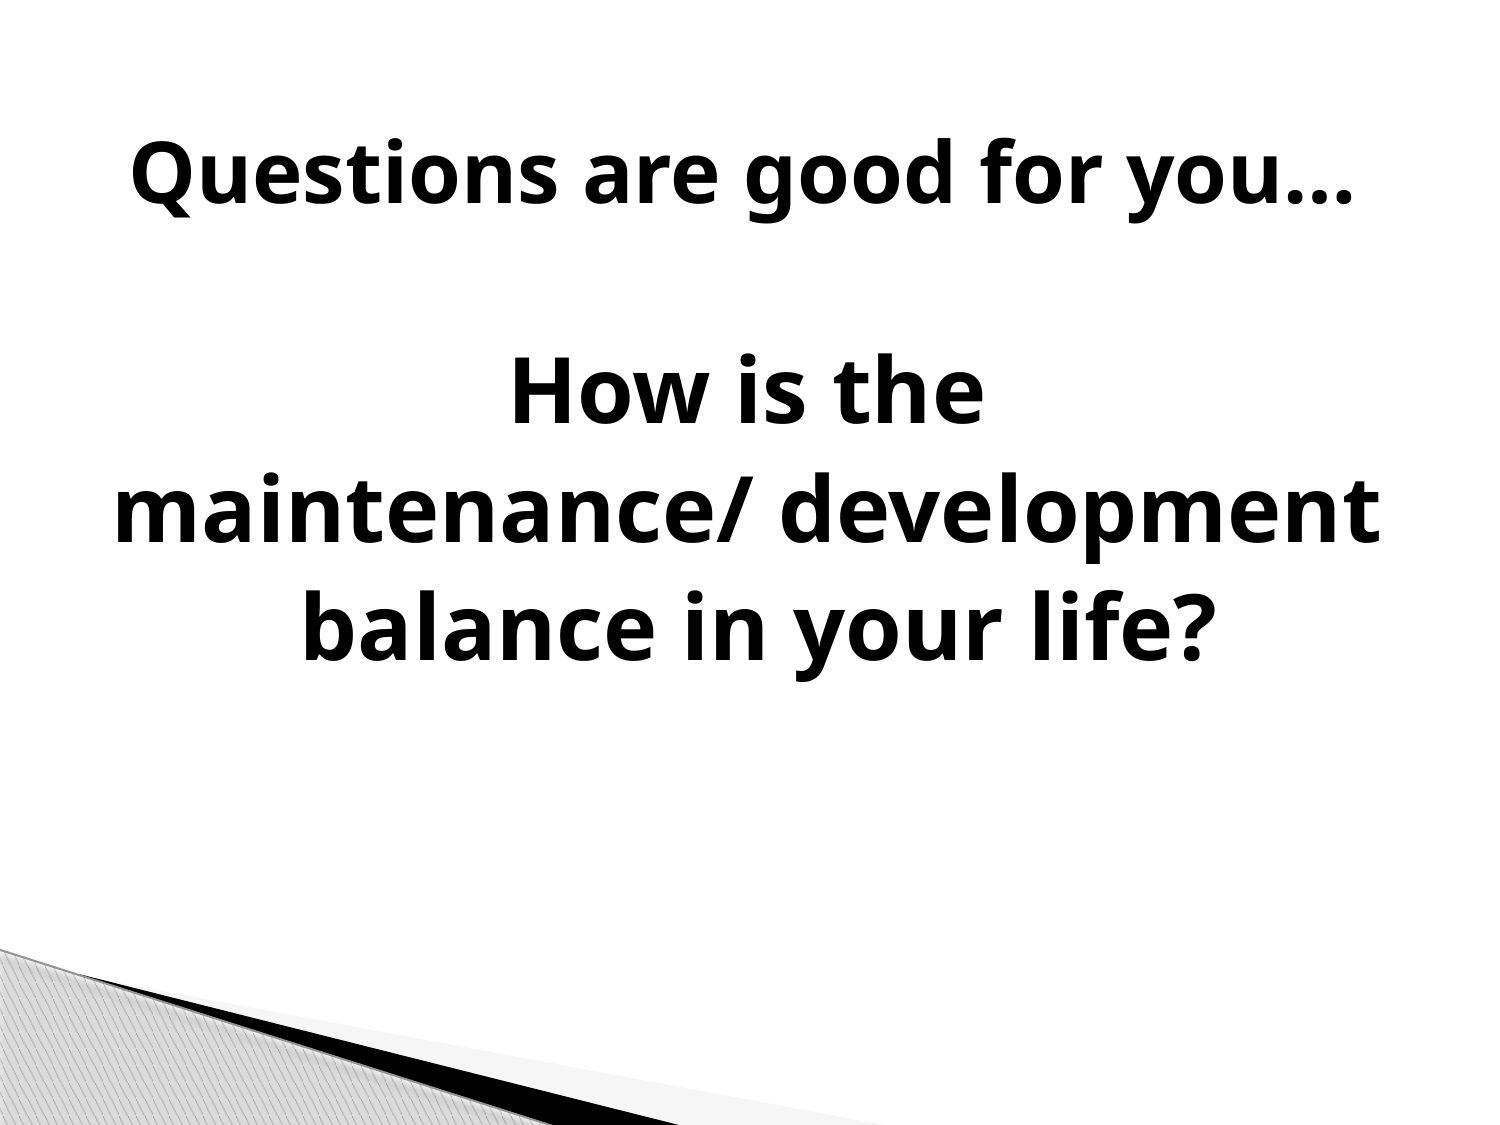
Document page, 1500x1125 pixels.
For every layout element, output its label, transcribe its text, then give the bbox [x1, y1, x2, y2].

title Questions are good for you… [46, 49, 1454, 290]
list How is the maintenance/ development balance in your life? [0, 324, 1500, 1000]
